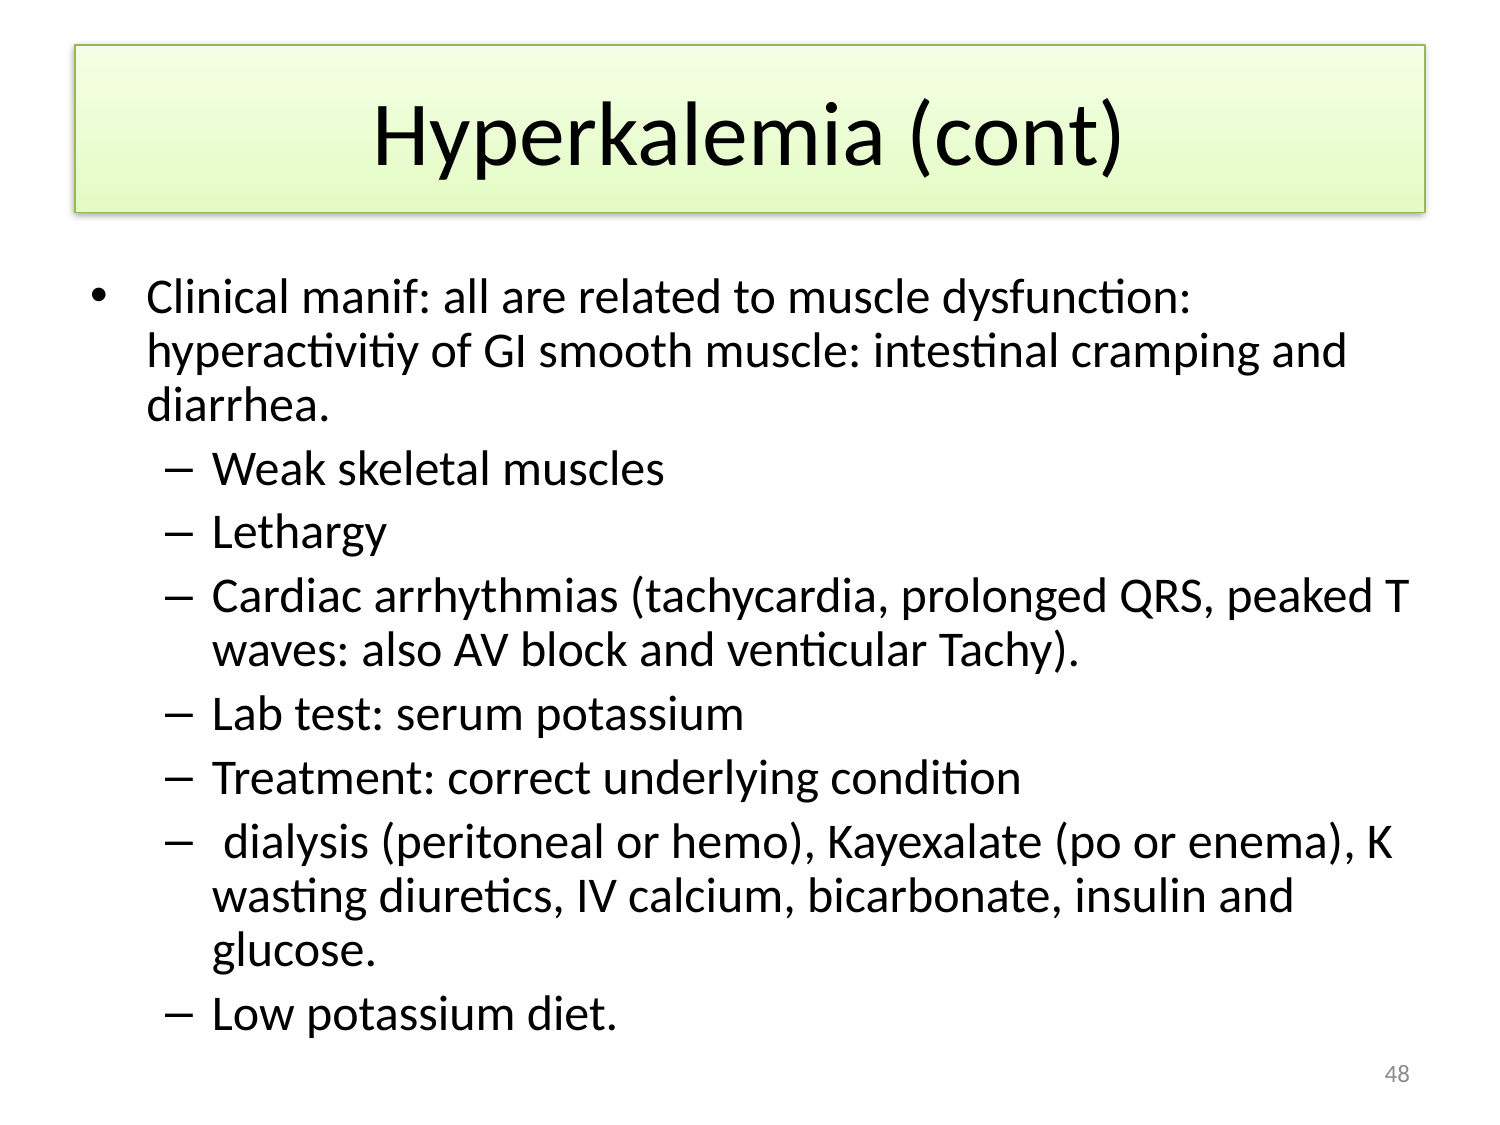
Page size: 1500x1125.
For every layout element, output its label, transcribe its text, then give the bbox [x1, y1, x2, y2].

list Clinical manif: all are related to muscle dysfunction: hyperactivitiy of GI smooth muscle: intestinal cramping and diarrhea. Weak skeletal muscles Lethargy Cardiac arrhythmias (tachycardia, prolonged QRS, peaked T waves: also AV block and venticular Tachy). Lab test: serum potassium Treatment: correct underlying condition dialysis (peritoneal or hemo), Kayexalate (po or enema), K wasting diuretics, IV calcium, bicarbonate, insulin and glucose. Low potassium diet. [75, 262, 1425, 1005]
title Hyperkalemia (cont) [74, 44, 1426, 213]
slide_number 48 [1074, 1042, 1425, 1103]
